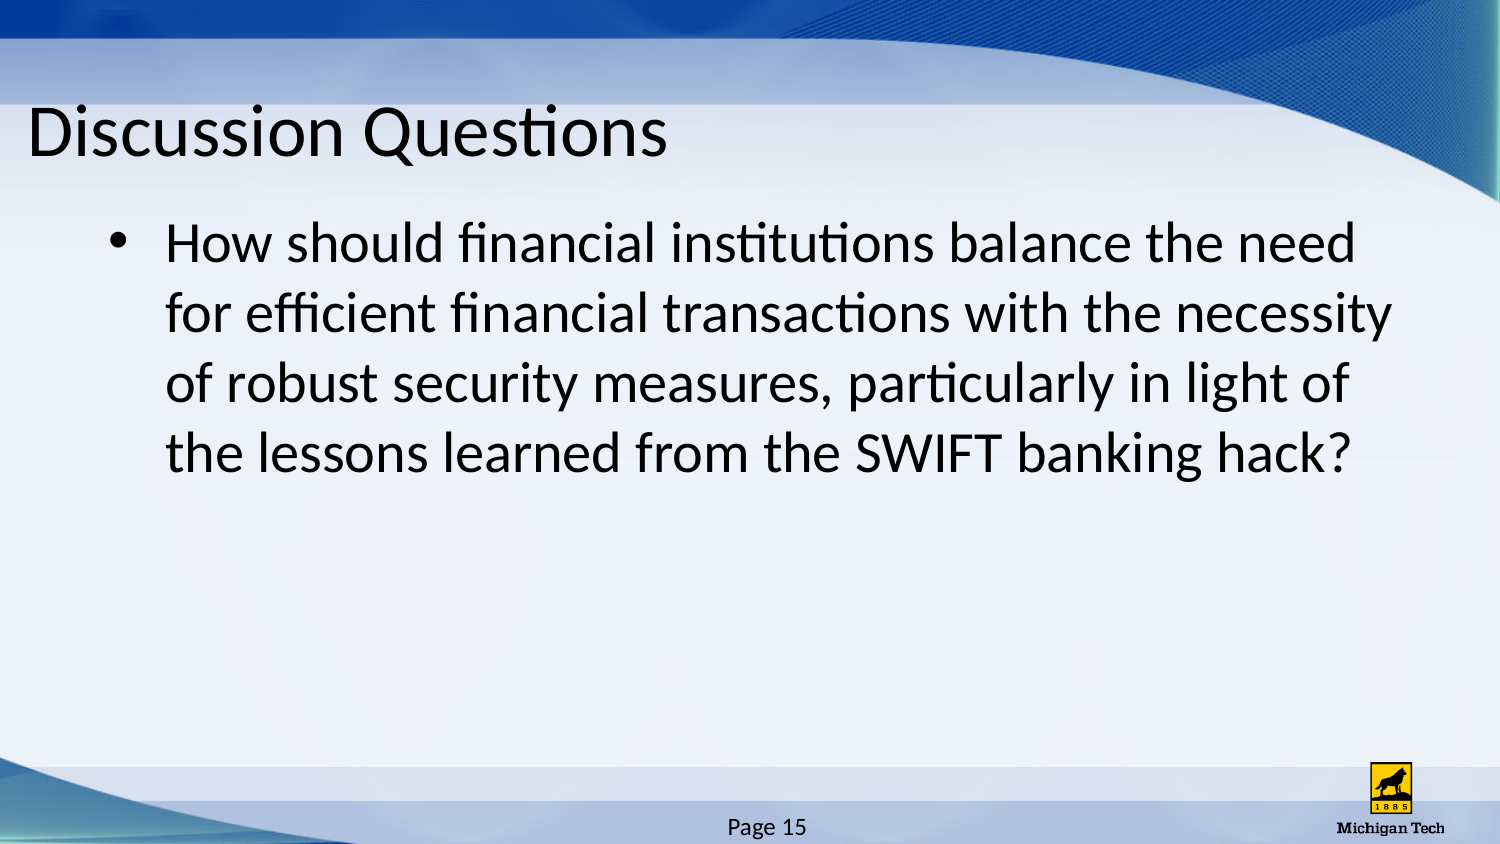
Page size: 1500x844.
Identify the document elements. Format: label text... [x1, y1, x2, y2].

title Discussion Questions [12, 56, 1263, 197]
list How should financial institutions balance the need for efficient financial transactions with the necessity of robust security measures, particularly in light of the lessons learned from the SWIFT banking hack? [75, 196, 1425, 797]
picture [0, 0, 1500, 844]
